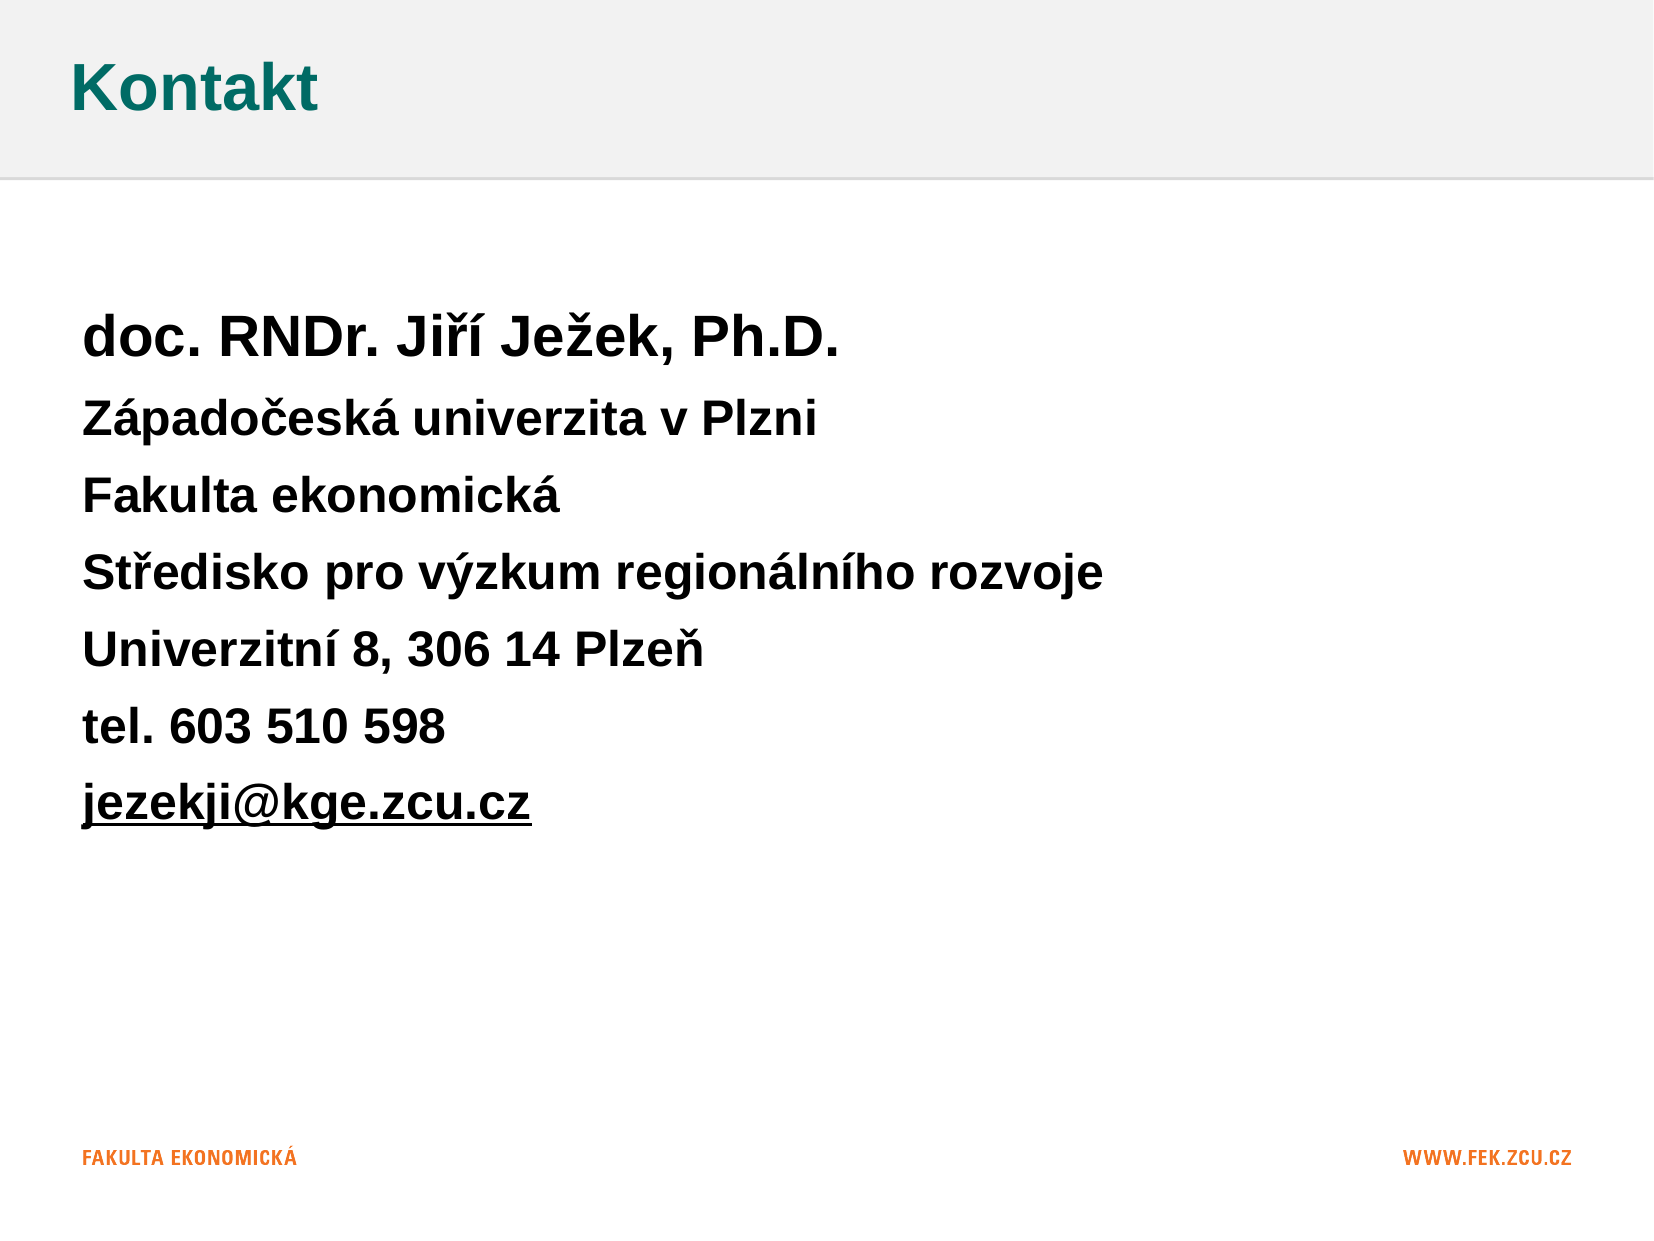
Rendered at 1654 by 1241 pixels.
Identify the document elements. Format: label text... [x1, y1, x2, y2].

title Kontakt [0, 0, 1654, 178]
picture [1086, 1128, 1583, 1187]
list doc. RNDr. Jiří Ježek, Ph.D. Západočeská univerzita v Plzni Fakulta ekonomická Středisko pro výzkum regionálního rozvoje Univerzitní 8, 306 14 Plzeň tel. 603 510 598 jezekji@kge.zcu.cz [0, 306, 1654, 1093]
picture [70, 1128, 567, 1187]
